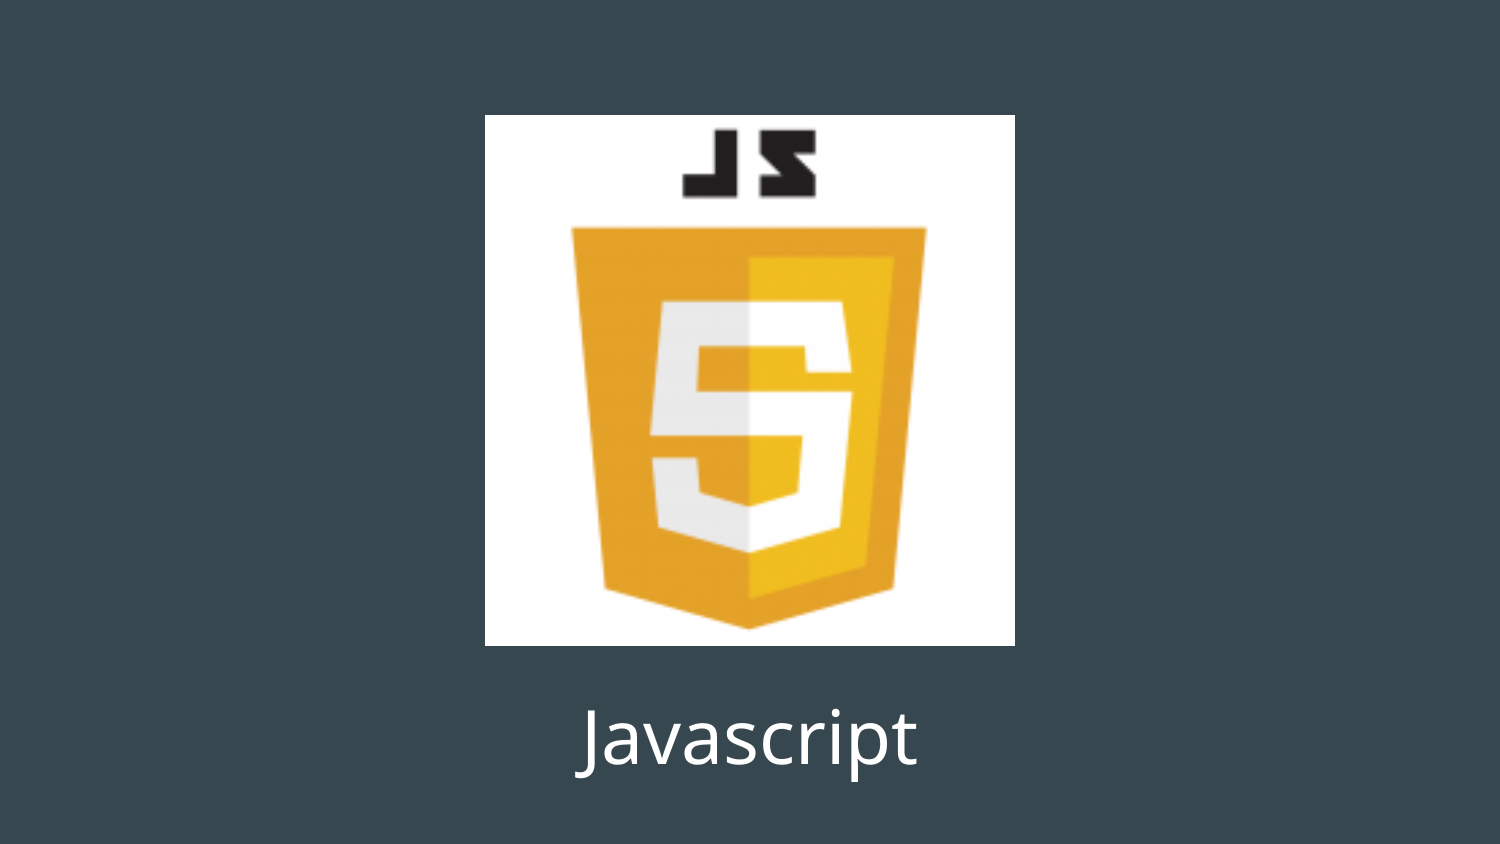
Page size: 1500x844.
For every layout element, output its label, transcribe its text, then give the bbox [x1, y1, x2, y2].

picture [484, 115, 1016, 646]
list Javascript [257, 685, 1242, 785]
